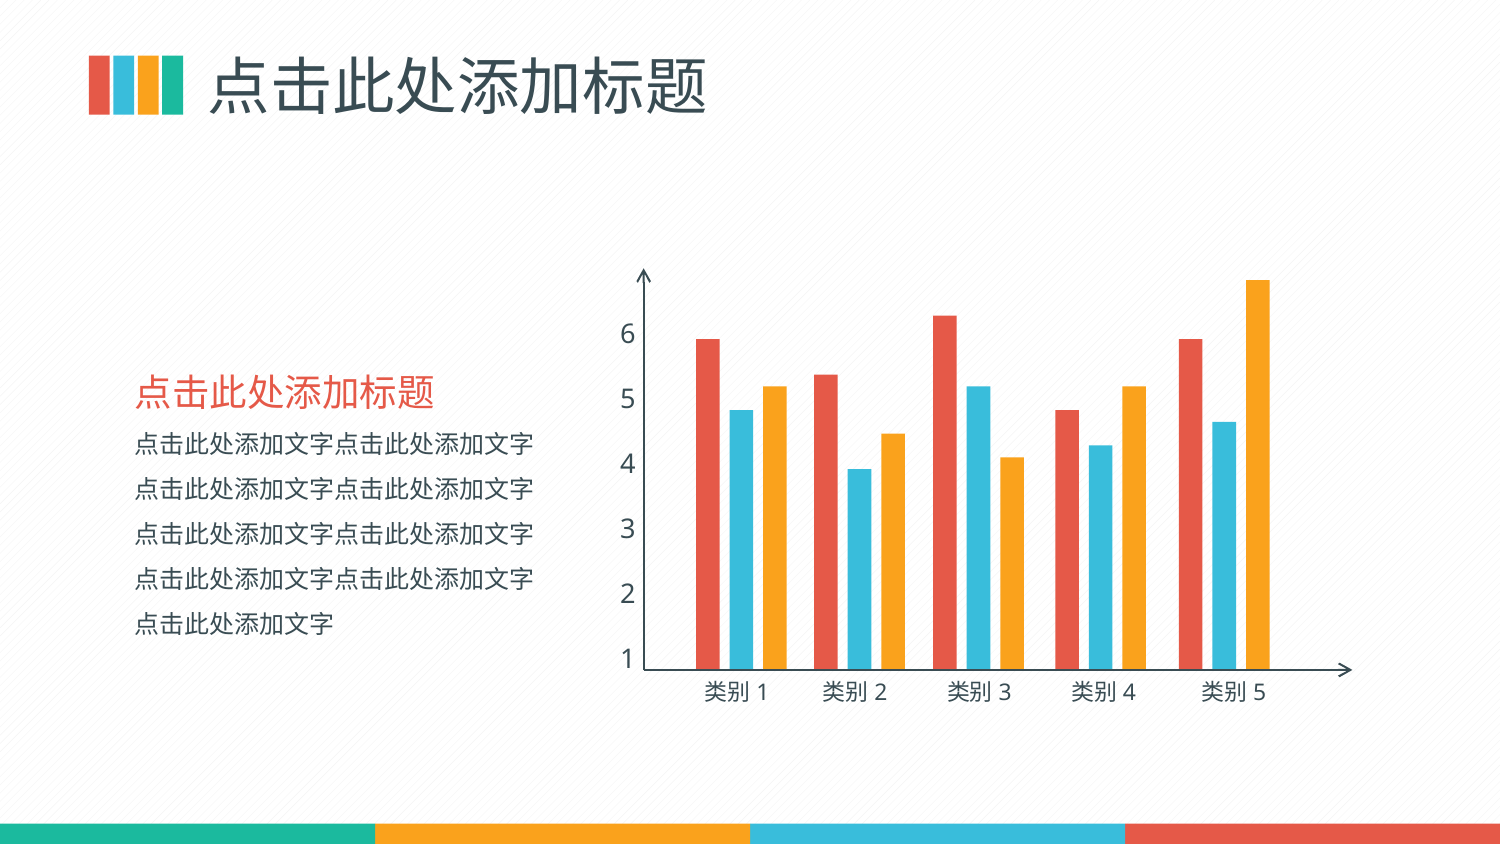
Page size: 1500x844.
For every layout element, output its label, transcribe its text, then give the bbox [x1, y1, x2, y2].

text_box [604, 268, 652, 686]
text_box [1244, 278, 1272, 668]
text_box [879, 432, 907, 668]
text_box 点击此处添加标题 点击此处添加文字点击此处添加文字 点击此处添加文字点击此处添加文字 点击此处添加文字点击此处添加文字 点击此处添加文字点击此处添加文字 点击此处添加文字 [120, 339, 558, 691]
text_box [694, 337, 722, 668]
text_box [931, 313, 959, 668]
text_box [1210, 420, 1238, 668]
text_box [1120, 384, 1148, 668]
text_box [1053, 408, 1081, 668]
text_box [1177, 337, 1205, 668]
text_box [727, 408, 755, 668]
text_box [812, 373, 840, 668]
text_box [1087, 443, 1115, 668]
text_box [998, 455, 1026, 668]
text_box [965, 384, 992, 668]
text_box [846, 467, 873, 668]
text_box [761, 384, 789, 668]
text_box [643, 669, 1353, 714]
